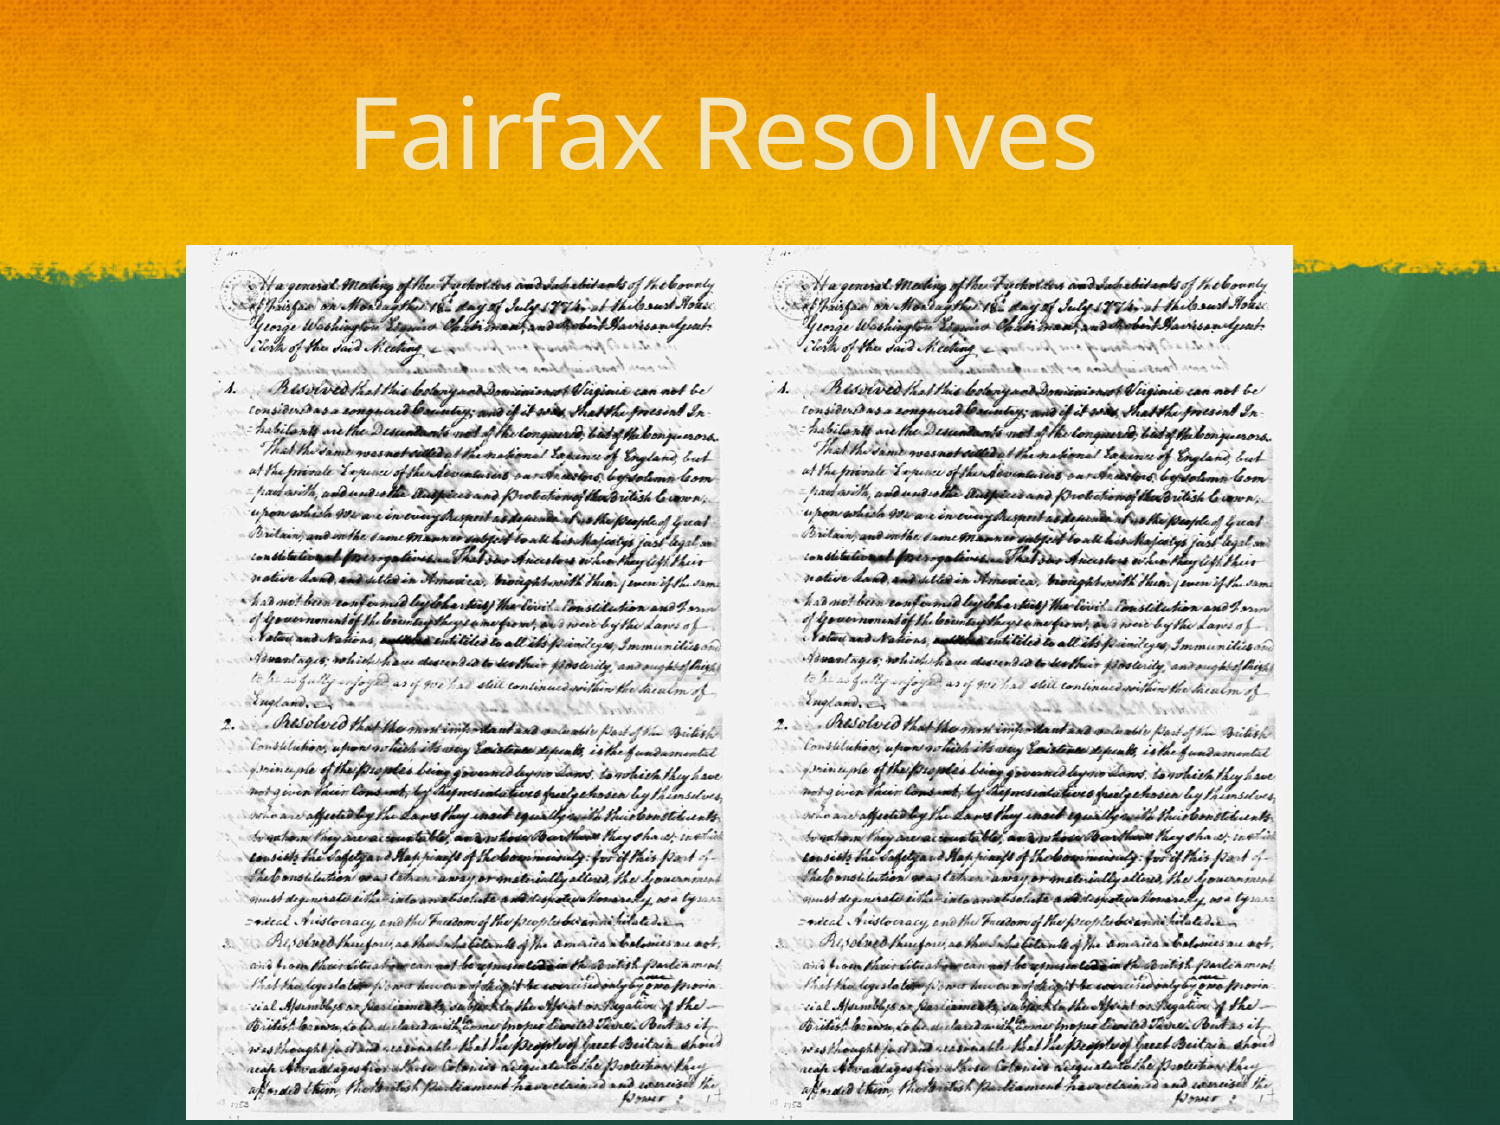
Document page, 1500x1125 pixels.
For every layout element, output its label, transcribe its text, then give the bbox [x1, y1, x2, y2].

picture [0, 0, 1500, 1125]
title Fairfax Resolves [125, 13, 1375, 246]
